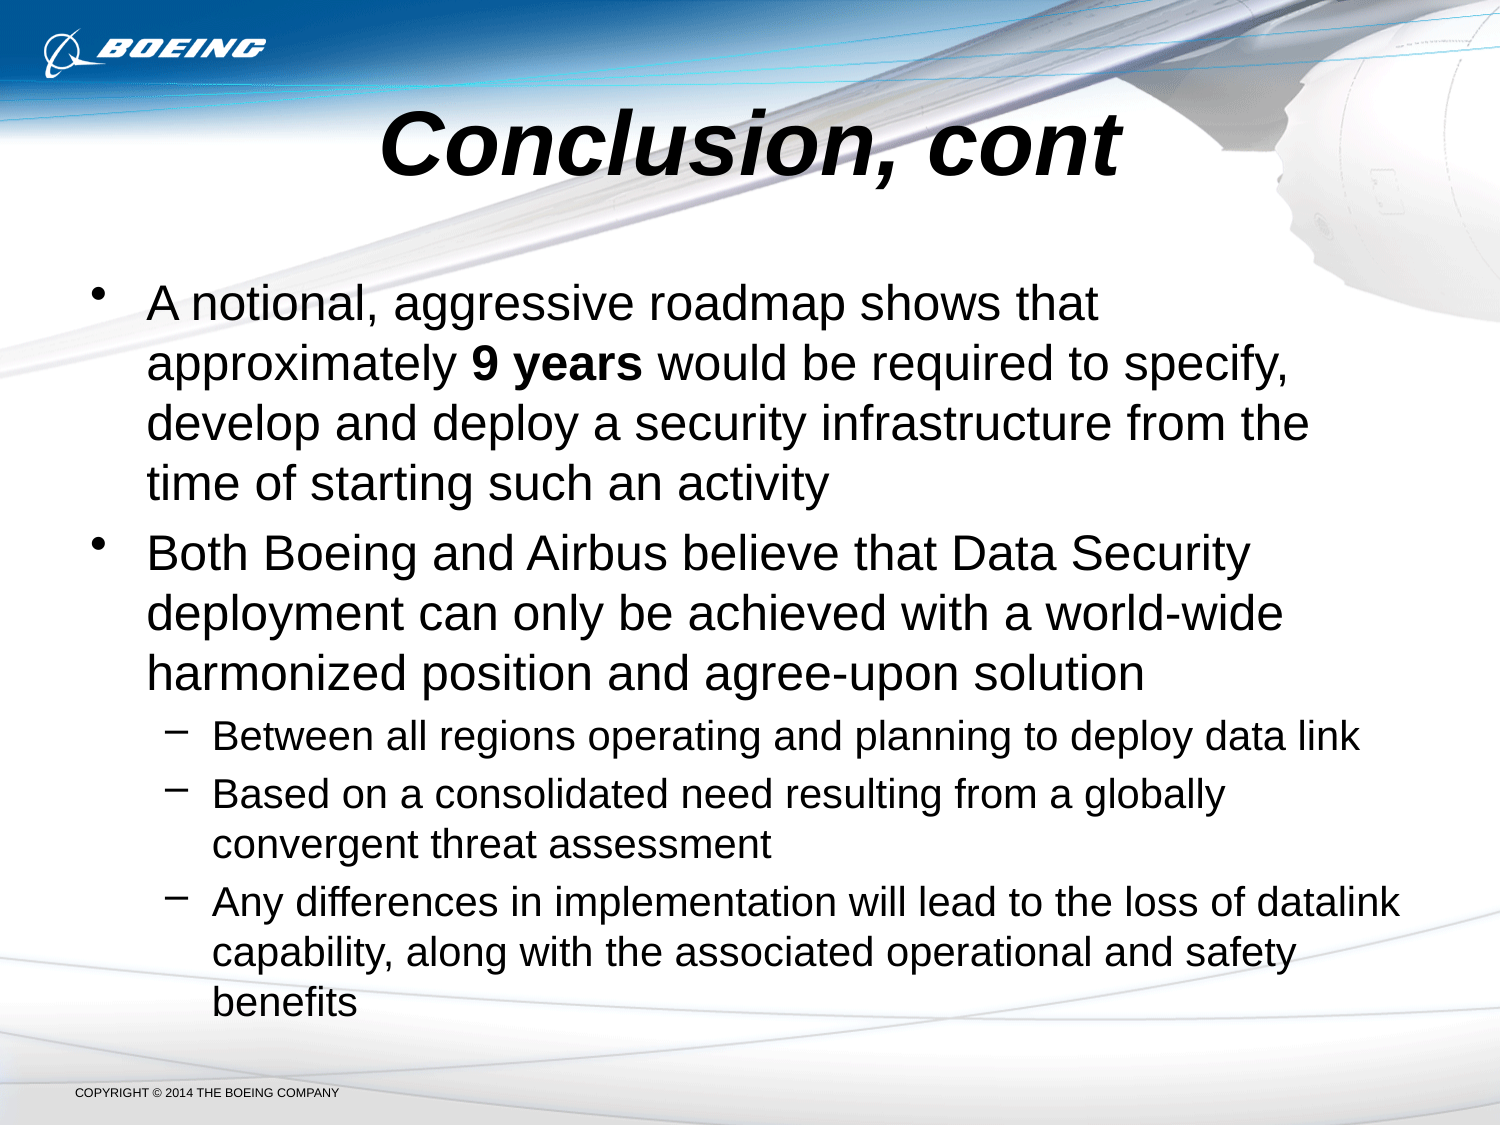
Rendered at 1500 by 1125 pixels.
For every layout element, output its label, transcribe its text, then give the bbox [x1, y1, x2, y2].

title Conclusion, cont [74, 44, 1426, 233]
list A notional, aggressive roadmap shows that approximately 9 years would be required to specify, develop and deploy a security infrastructure from the time of starting such an activity Both Boeing and Airbus believe that Data Security deployment can only be achieved with a world-wide harmonized position and agree-upon solution Between all regions operating and planning to deploy data link Based on a consolidated need resulting from a globally convergent threat assessment Any differences in implementation will lead to the loss of datalink capability, along with the associated operational and safety benefits [74, 262, 1426, 1006]
picture [0, 0, 1500, 1125]
